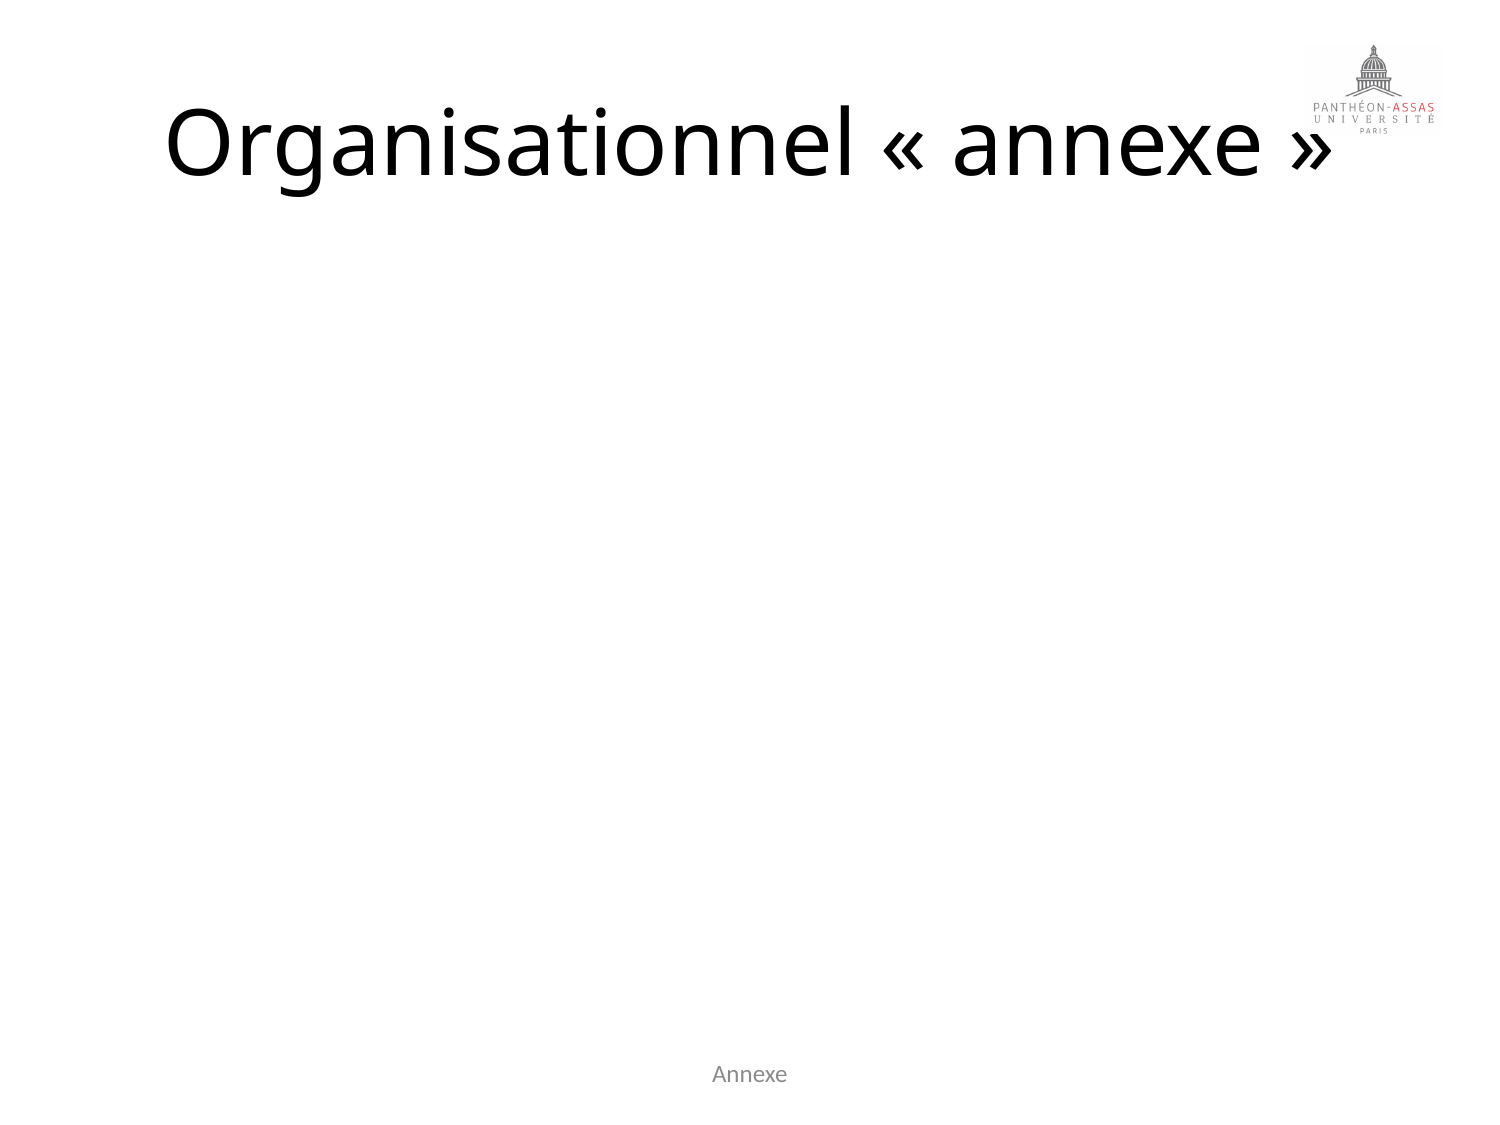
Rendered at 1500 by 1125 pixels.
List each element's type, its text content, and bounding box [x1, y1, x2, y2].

picture [1304, 44, 1443, 134]
title Organisationnel « annexe » [75, 45, 1425, 233]
footer Annexe [512, 1042, 988, 1103]
